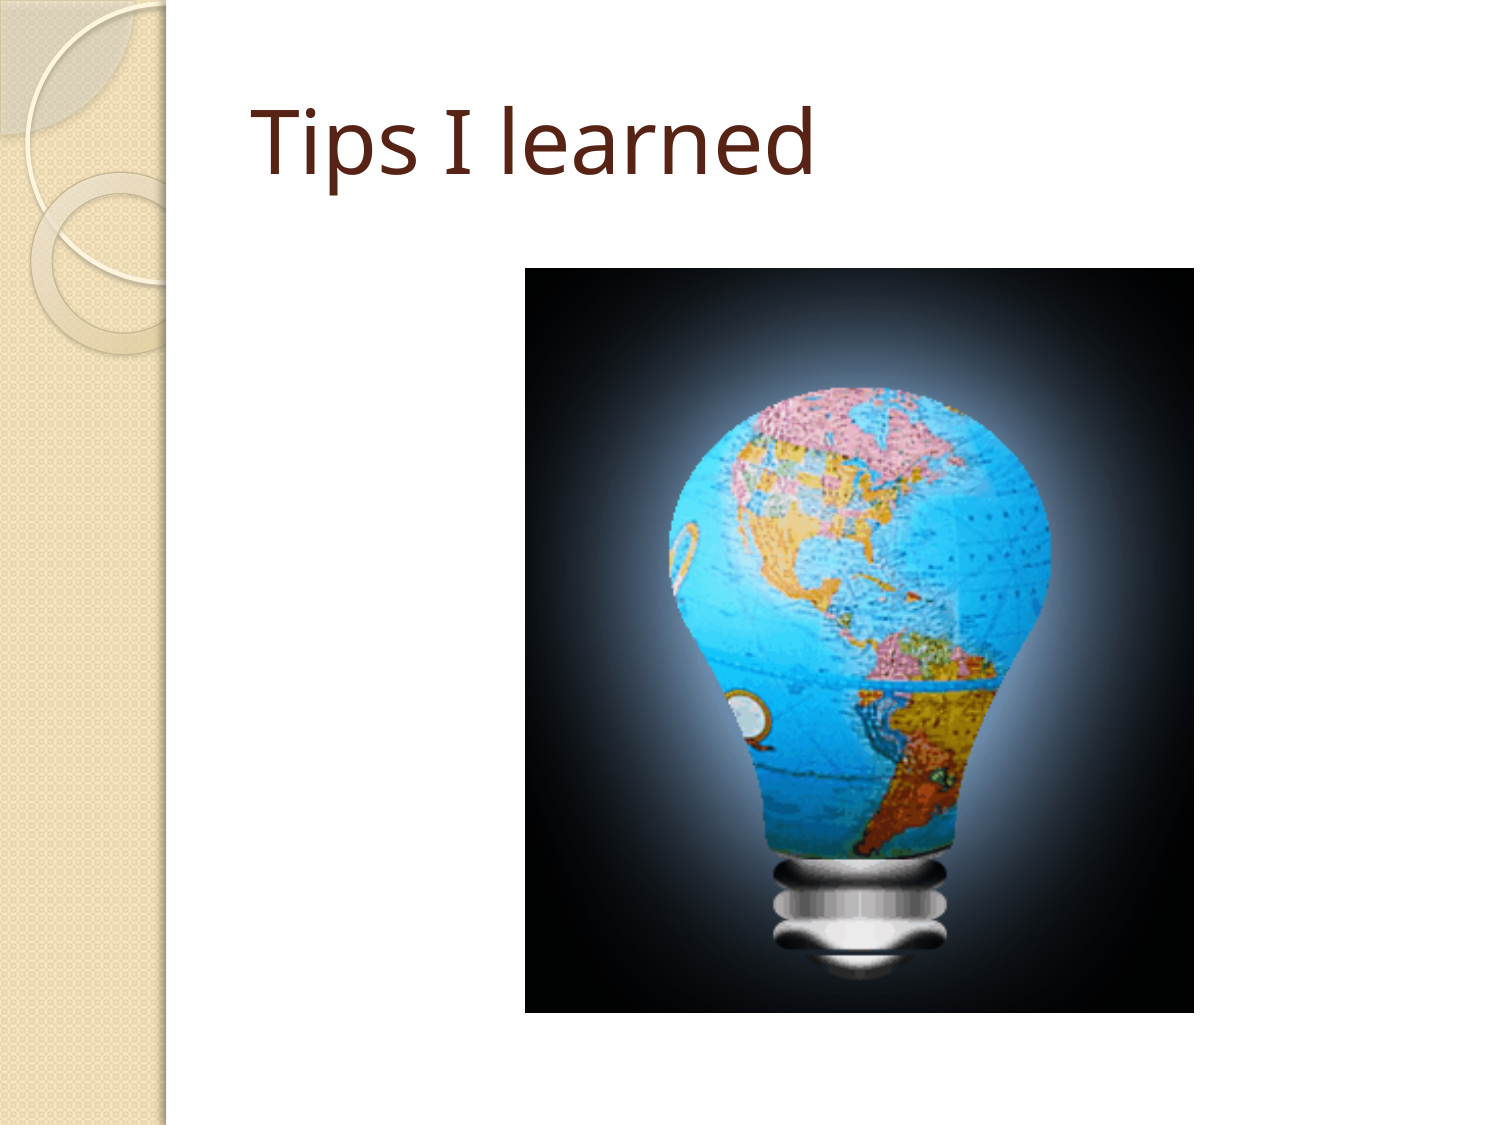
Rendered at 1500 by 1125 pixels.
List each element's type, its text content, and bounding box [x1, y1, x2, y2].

title Tips I learned [235, 45, 1466, 233]
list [524, 268, 1194, 1013]
